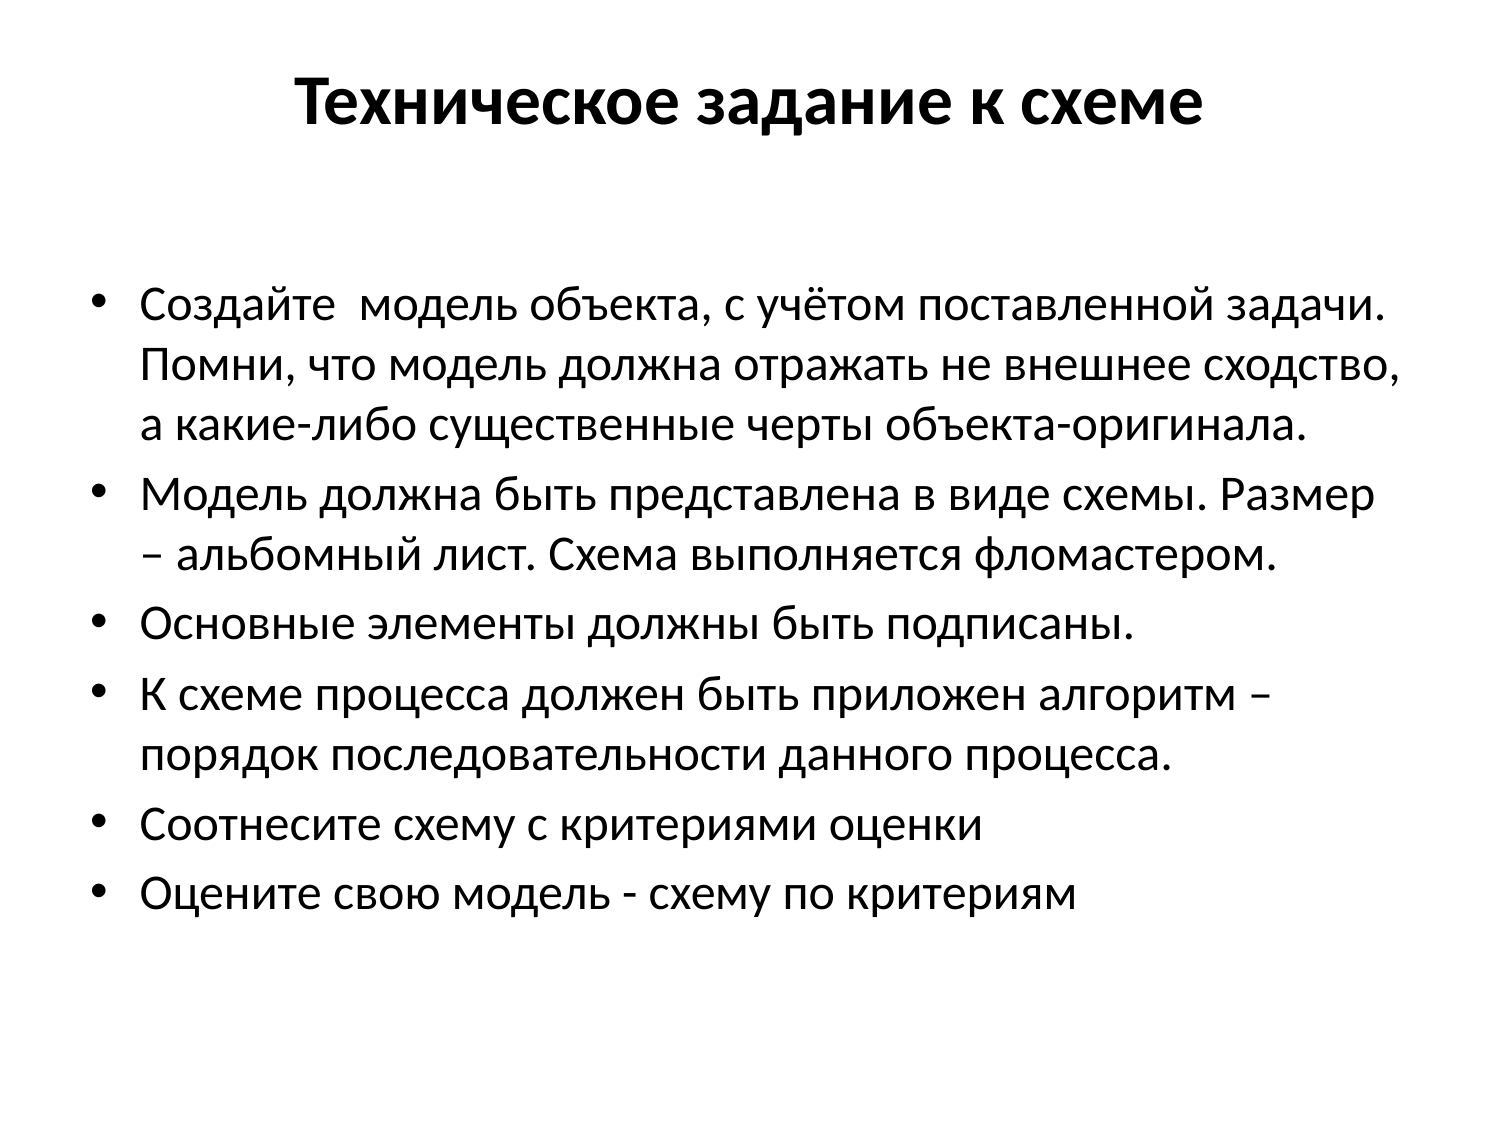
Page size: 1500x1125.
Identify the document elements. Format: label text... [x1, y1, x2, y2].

list Создайте модель объекта, с учётом поставленной задачи. Помни, что модель должна отражать не внешнее сходство, а какие-либо существенные черты объекта-оригинала. Модель должна быть представлена в виде схемы. Размер – альбомный лист. Схема выполняется фломастером. Основные элементы должны быть подписаны. К схеме процесса должен быть приложен алгоритм – порядок последовательности данного процесса. Соотнесите схему с критериями оценки Оцените свою модель - схему по критериям [75, 262, 1425, 1005]
title Техническое задание к схеме [75, 45, 1425, 233]
